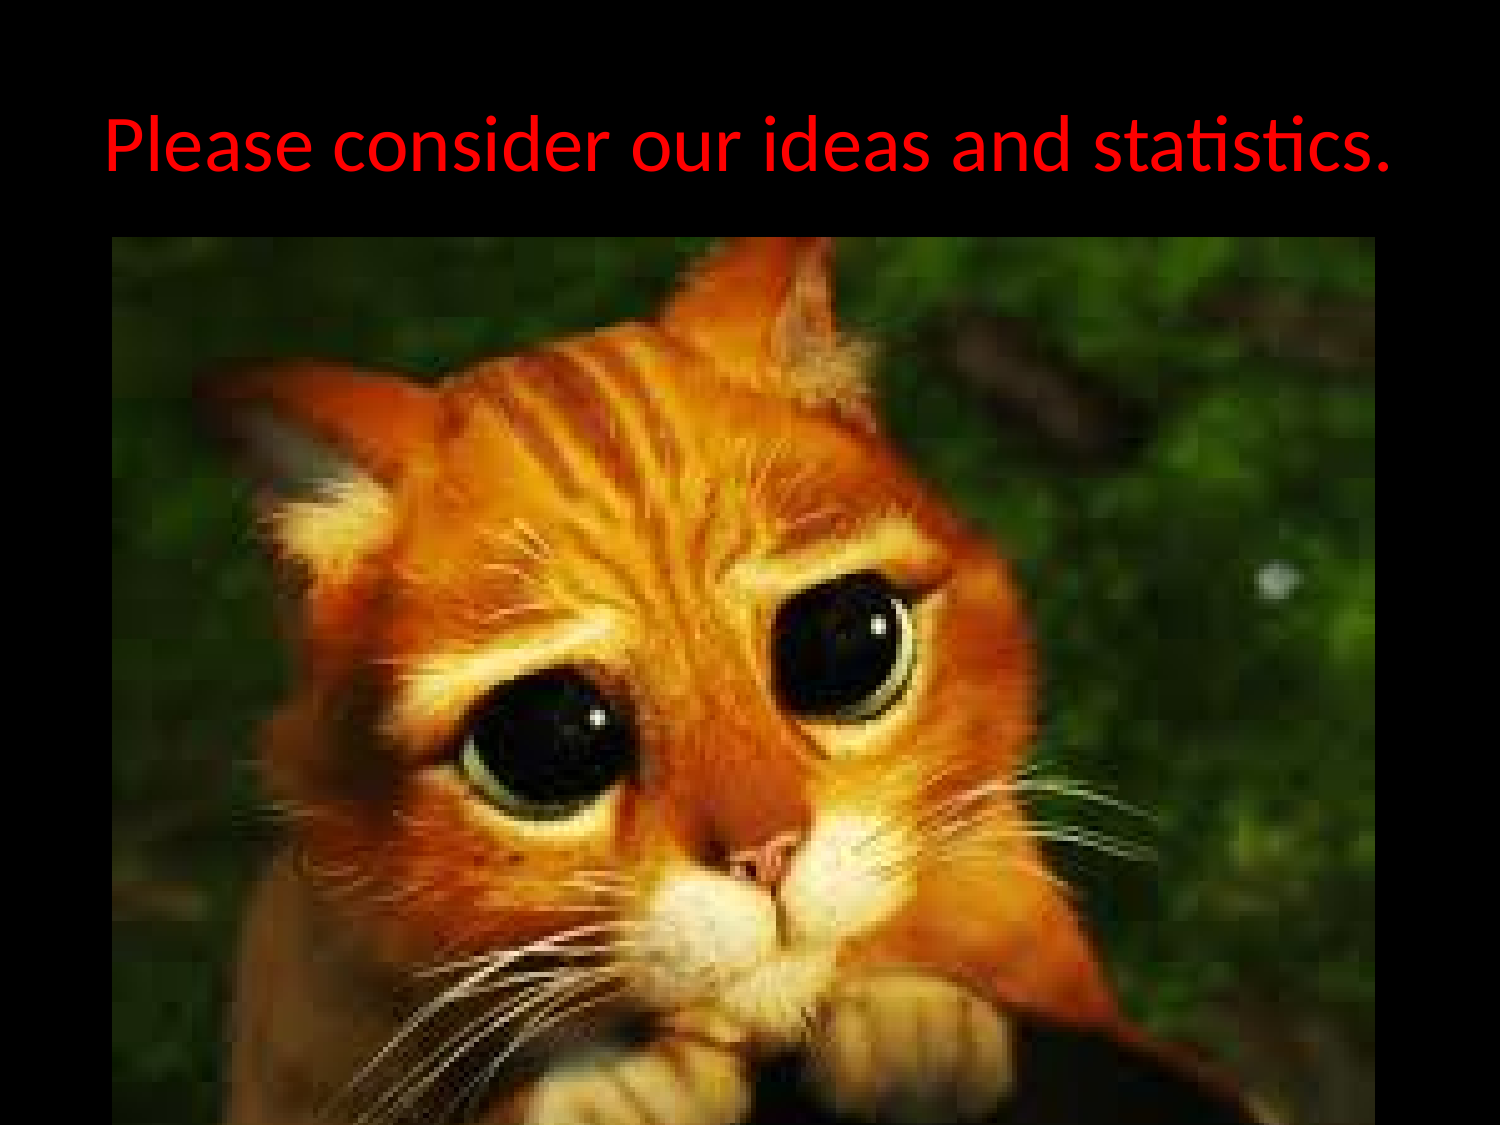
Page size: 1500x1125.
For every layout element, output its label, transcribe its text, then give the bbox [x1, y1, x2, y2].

title Please consider our ideas and statistics. [75, 45, 1425, 233]
picture [112, 237, 1376, 1125]
